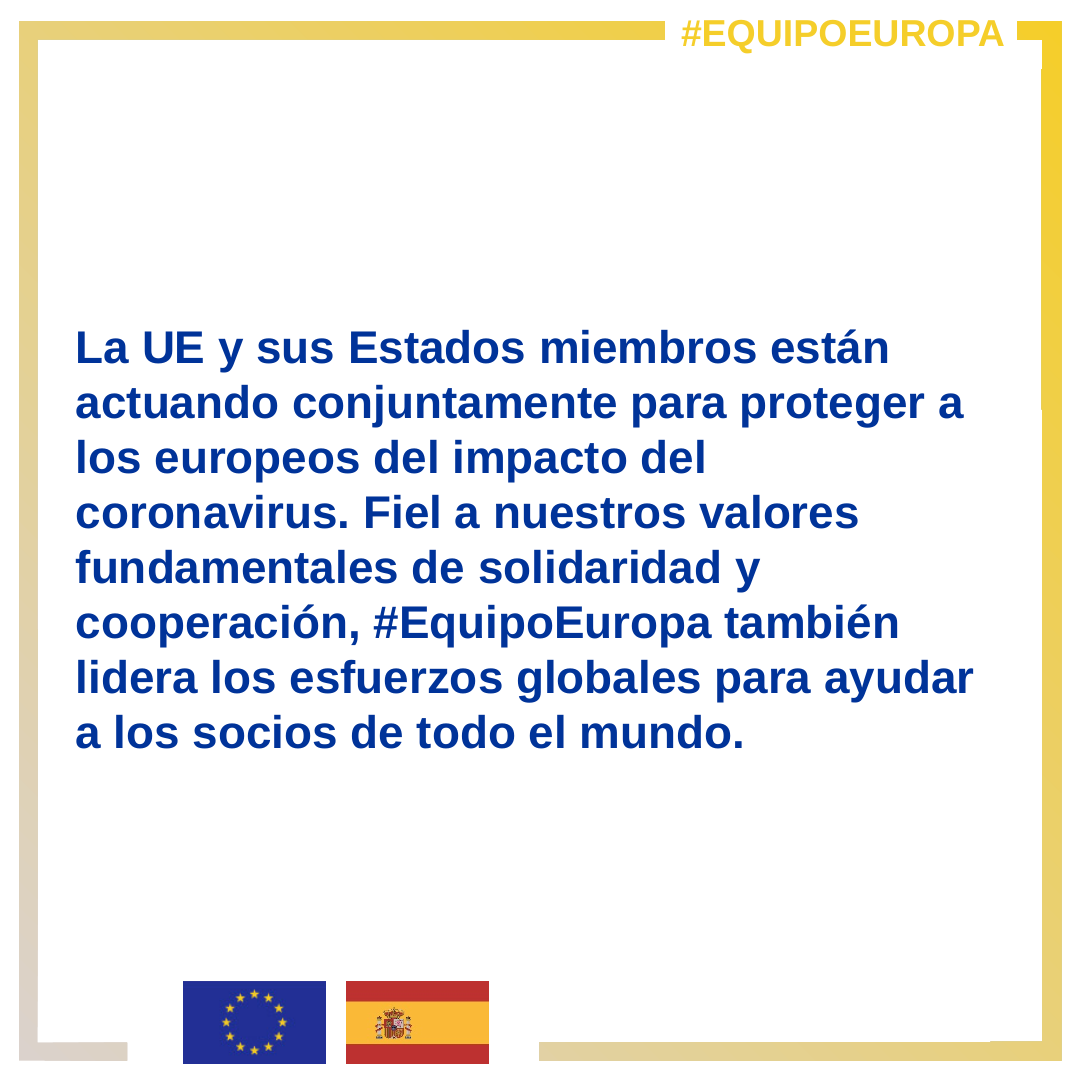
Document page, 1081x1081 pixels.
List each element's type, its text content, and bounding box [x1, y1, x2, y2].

text_box [18, 20, 666, 1062]
picture [182, 980, 327, 1065]
text_box La UE y sus Estados miembros están actuando conjuntamente para proteger a los europeos del impacto del coronavirus. Fiel a nuestros valores fundamentales de solidaridad y cooperación, #EquipoEuropa también lidera los esfuerzos globales para ayudar a los socios de todo el mundo. [61, 310, 991, 765]
text_box #EQUIPOEUROPA [666, 1, 1021, 62]
picture [345, 980, 490, 1065]
text_box [538, 20, 1063, 1062]
